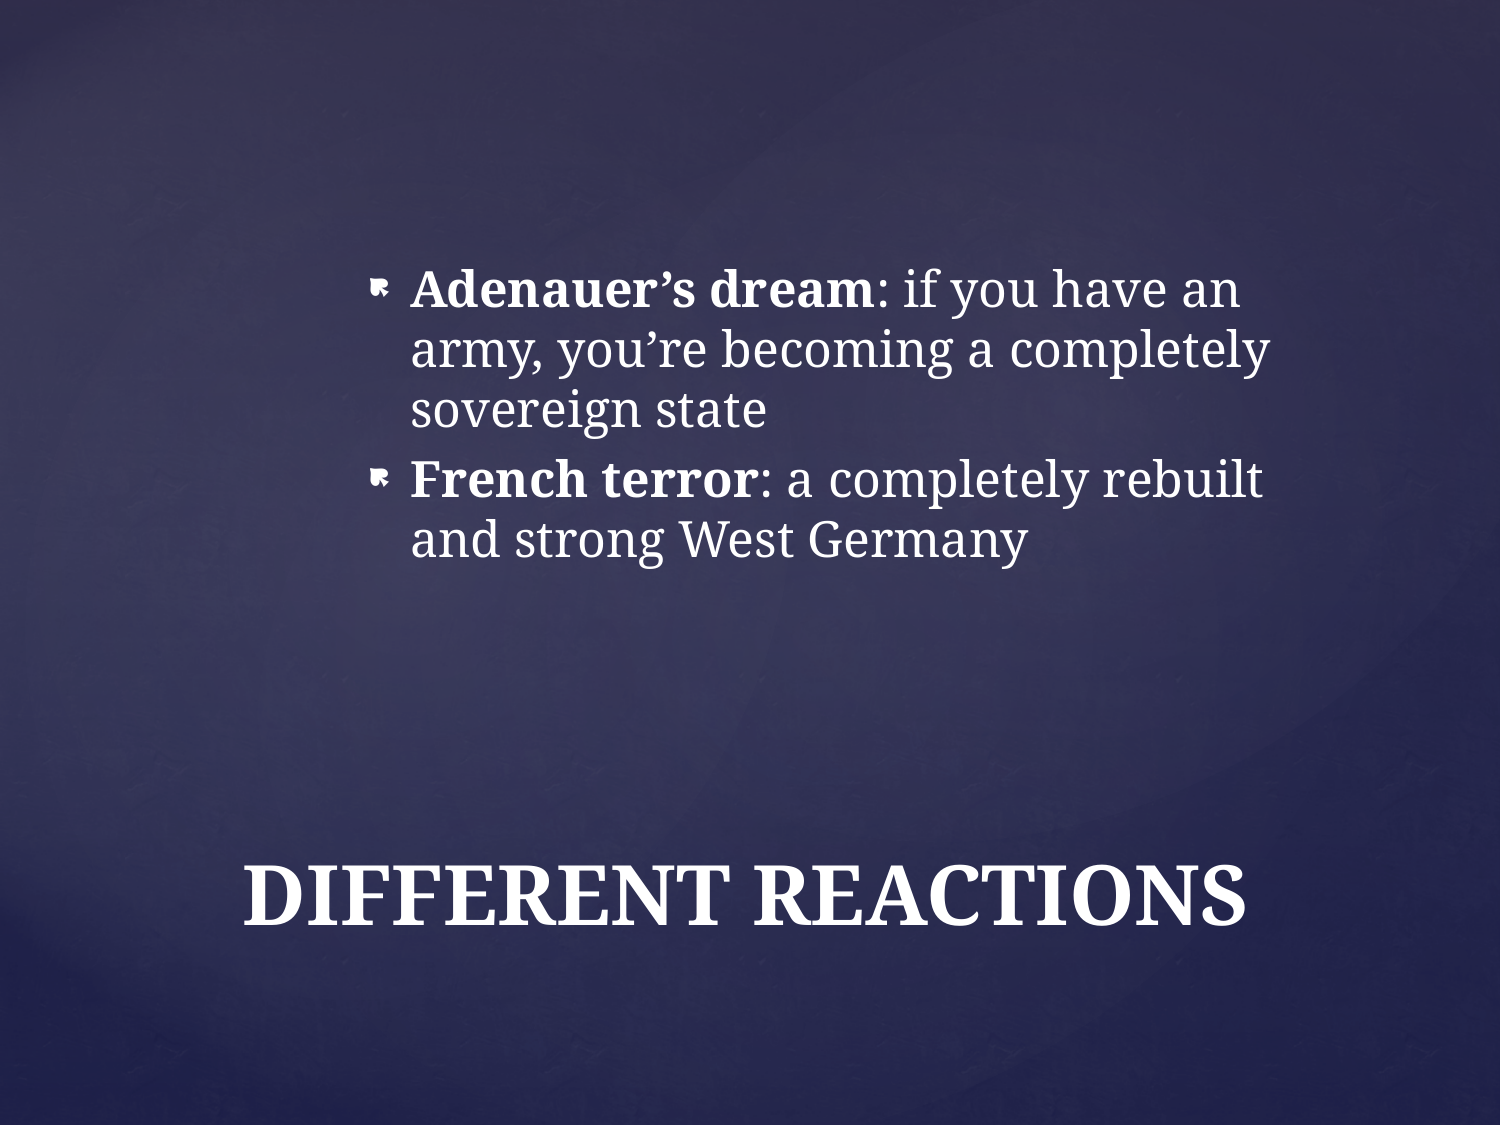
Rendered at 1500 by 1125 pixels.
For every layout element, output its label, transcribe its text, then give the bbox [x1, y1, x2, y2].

title DIFFERENT REACTIONS [127, 800, 1365, 950]
list Adenauer’s dream: if you have an army, you’re becoming a completely sovereign state French terror: a completely rebuilt and strong West Germany [350, 112, 1350, 713]
